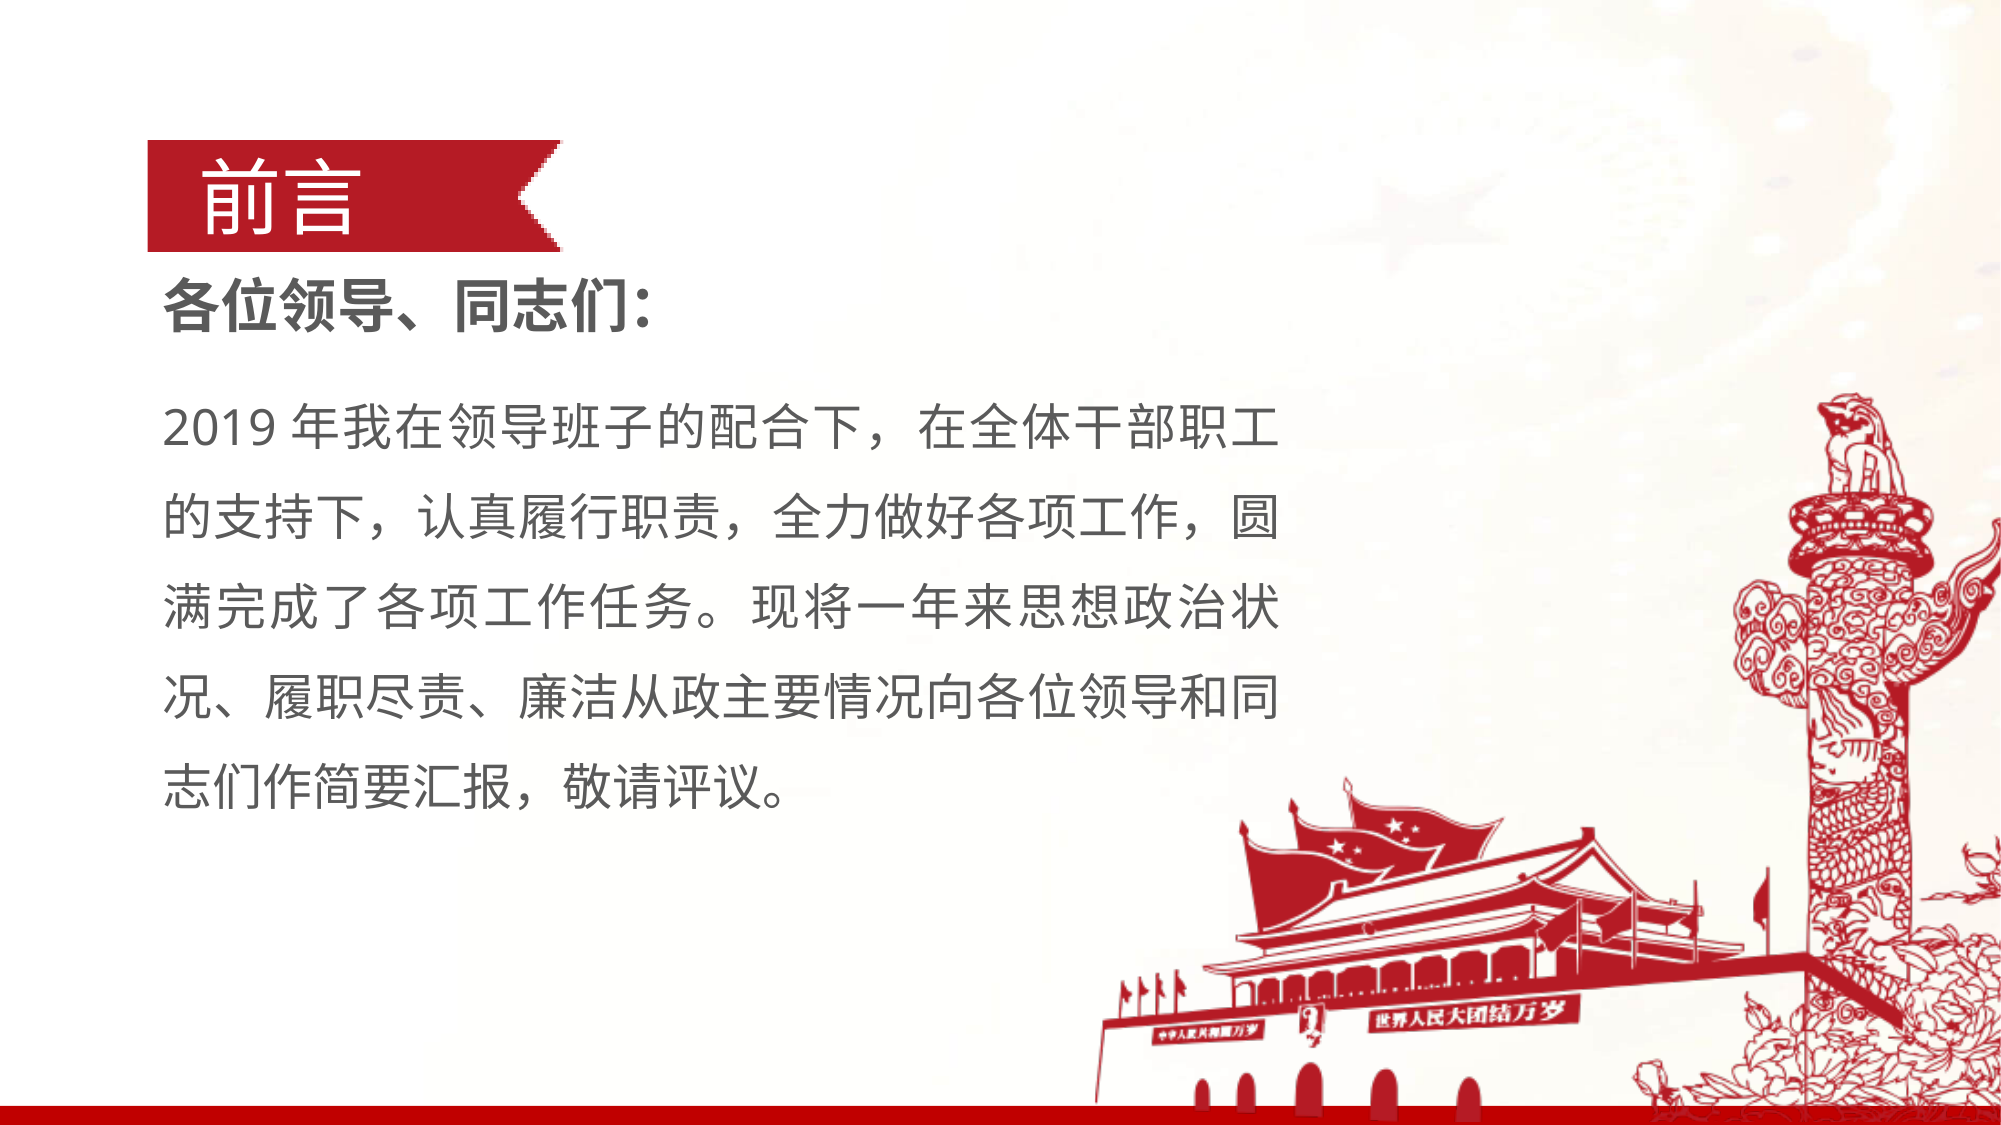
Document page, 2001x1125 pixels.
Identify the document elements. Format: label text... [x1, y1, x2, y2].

picture [0, 0, 2001, 1122]
text_box [0, 1105, 1090, 1125]
text_box 各位领导、同志们： [147, 262, 990, 347]
text_box 2019年我在领导班子的配合下，在全体干部职工的支持下，认真履行职责，全力做好各项工作，圆满完成了各项工作任务。现将一年来思想政治状况、履职尽责、廉洁从政主要情况向各位领导和同志们作简要汇报，敬请评议。 [147, 357, 1296, 823]
